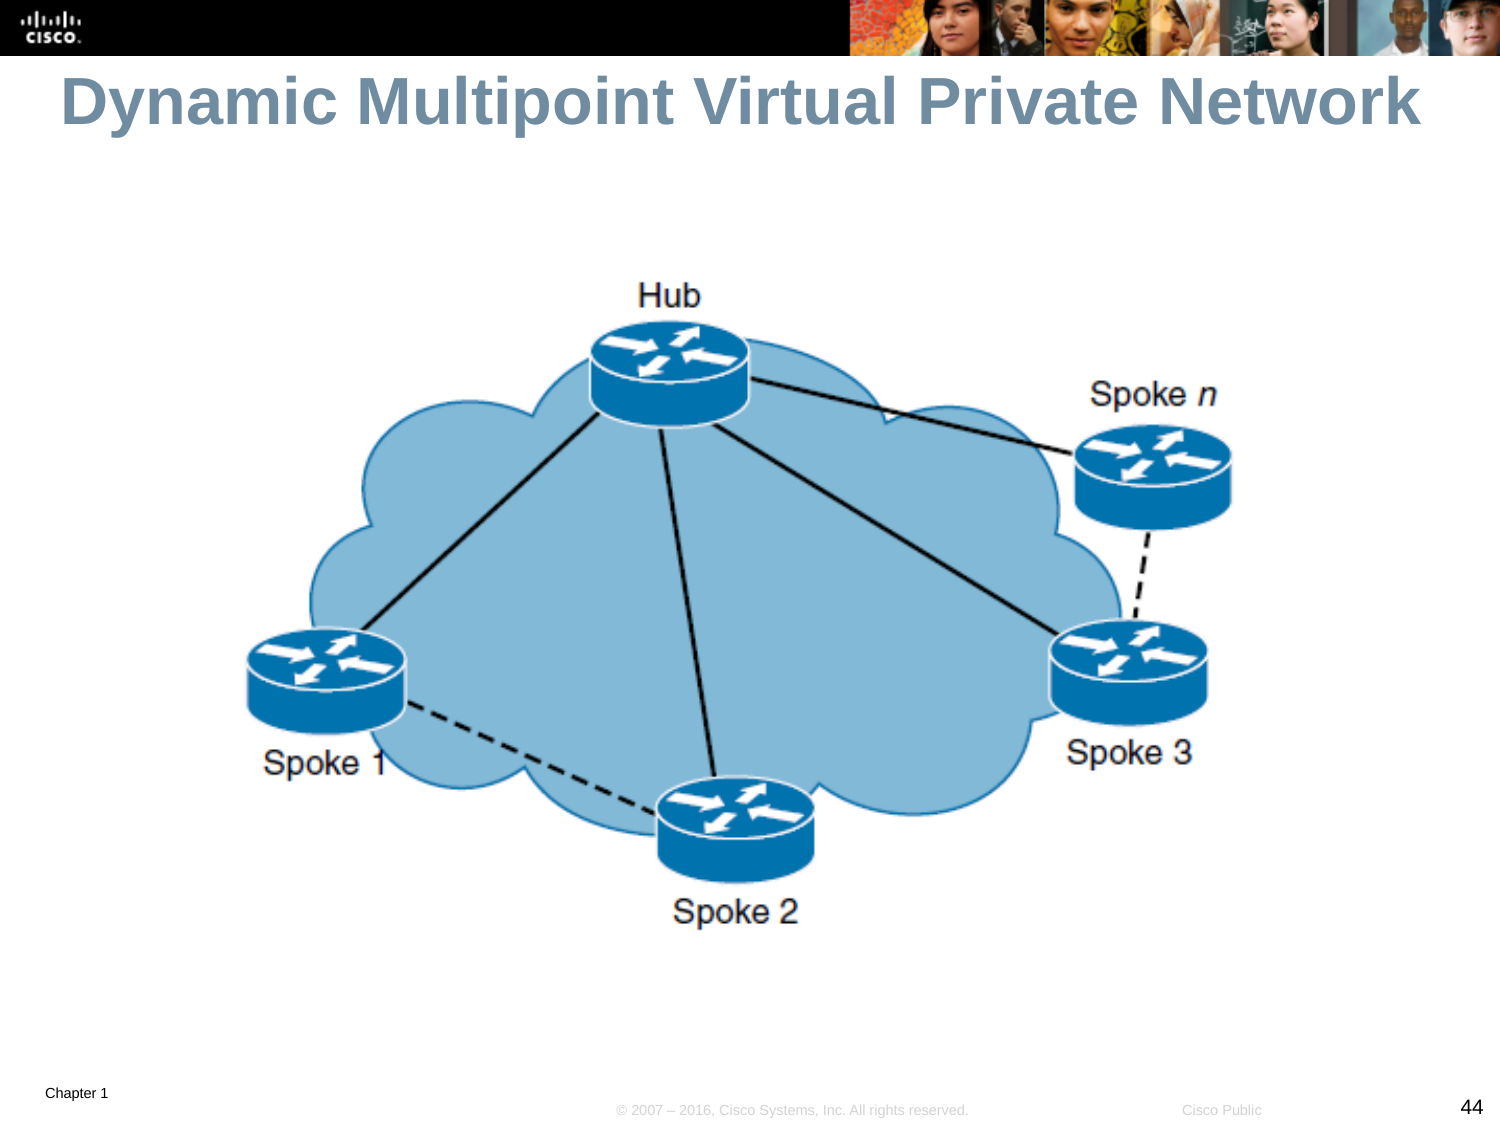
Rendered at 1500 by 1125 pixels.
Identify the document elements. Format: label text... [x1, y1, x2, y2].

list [190, 242, 1299, 943]
picture [0, 0, 1500, 56]
title Dynamic Multipoint Virtual Private Network [45, 59, 1444, 182]
